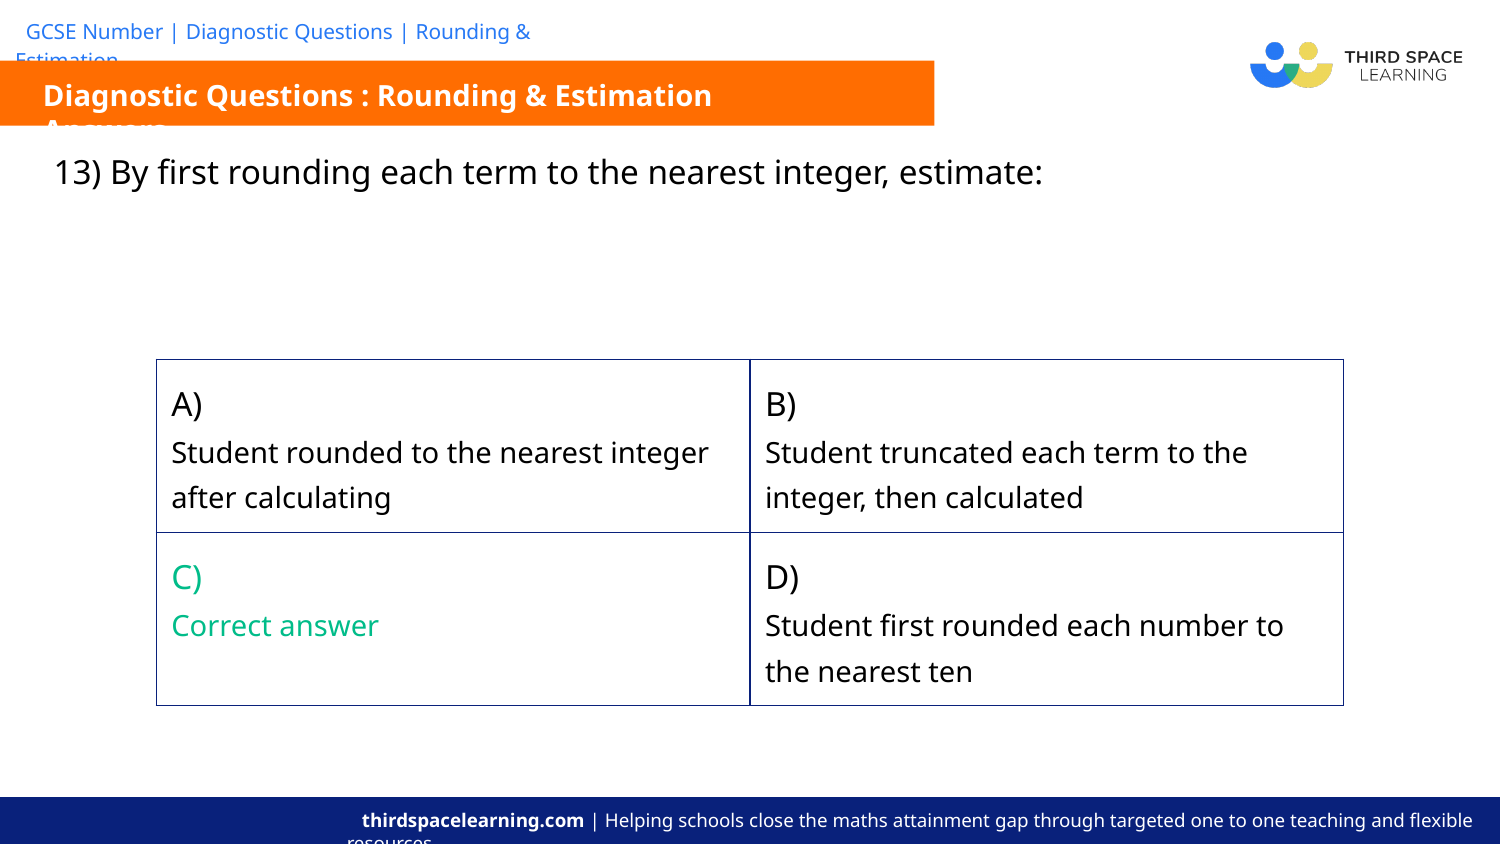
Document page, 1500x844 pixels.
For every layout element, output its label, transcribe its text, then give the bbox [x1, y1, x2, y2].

text_box Diagnostic Questions : Rounding & Estimation Answers [27, 61, 828, 162]
picture [1250, 33, 1465, 99]
